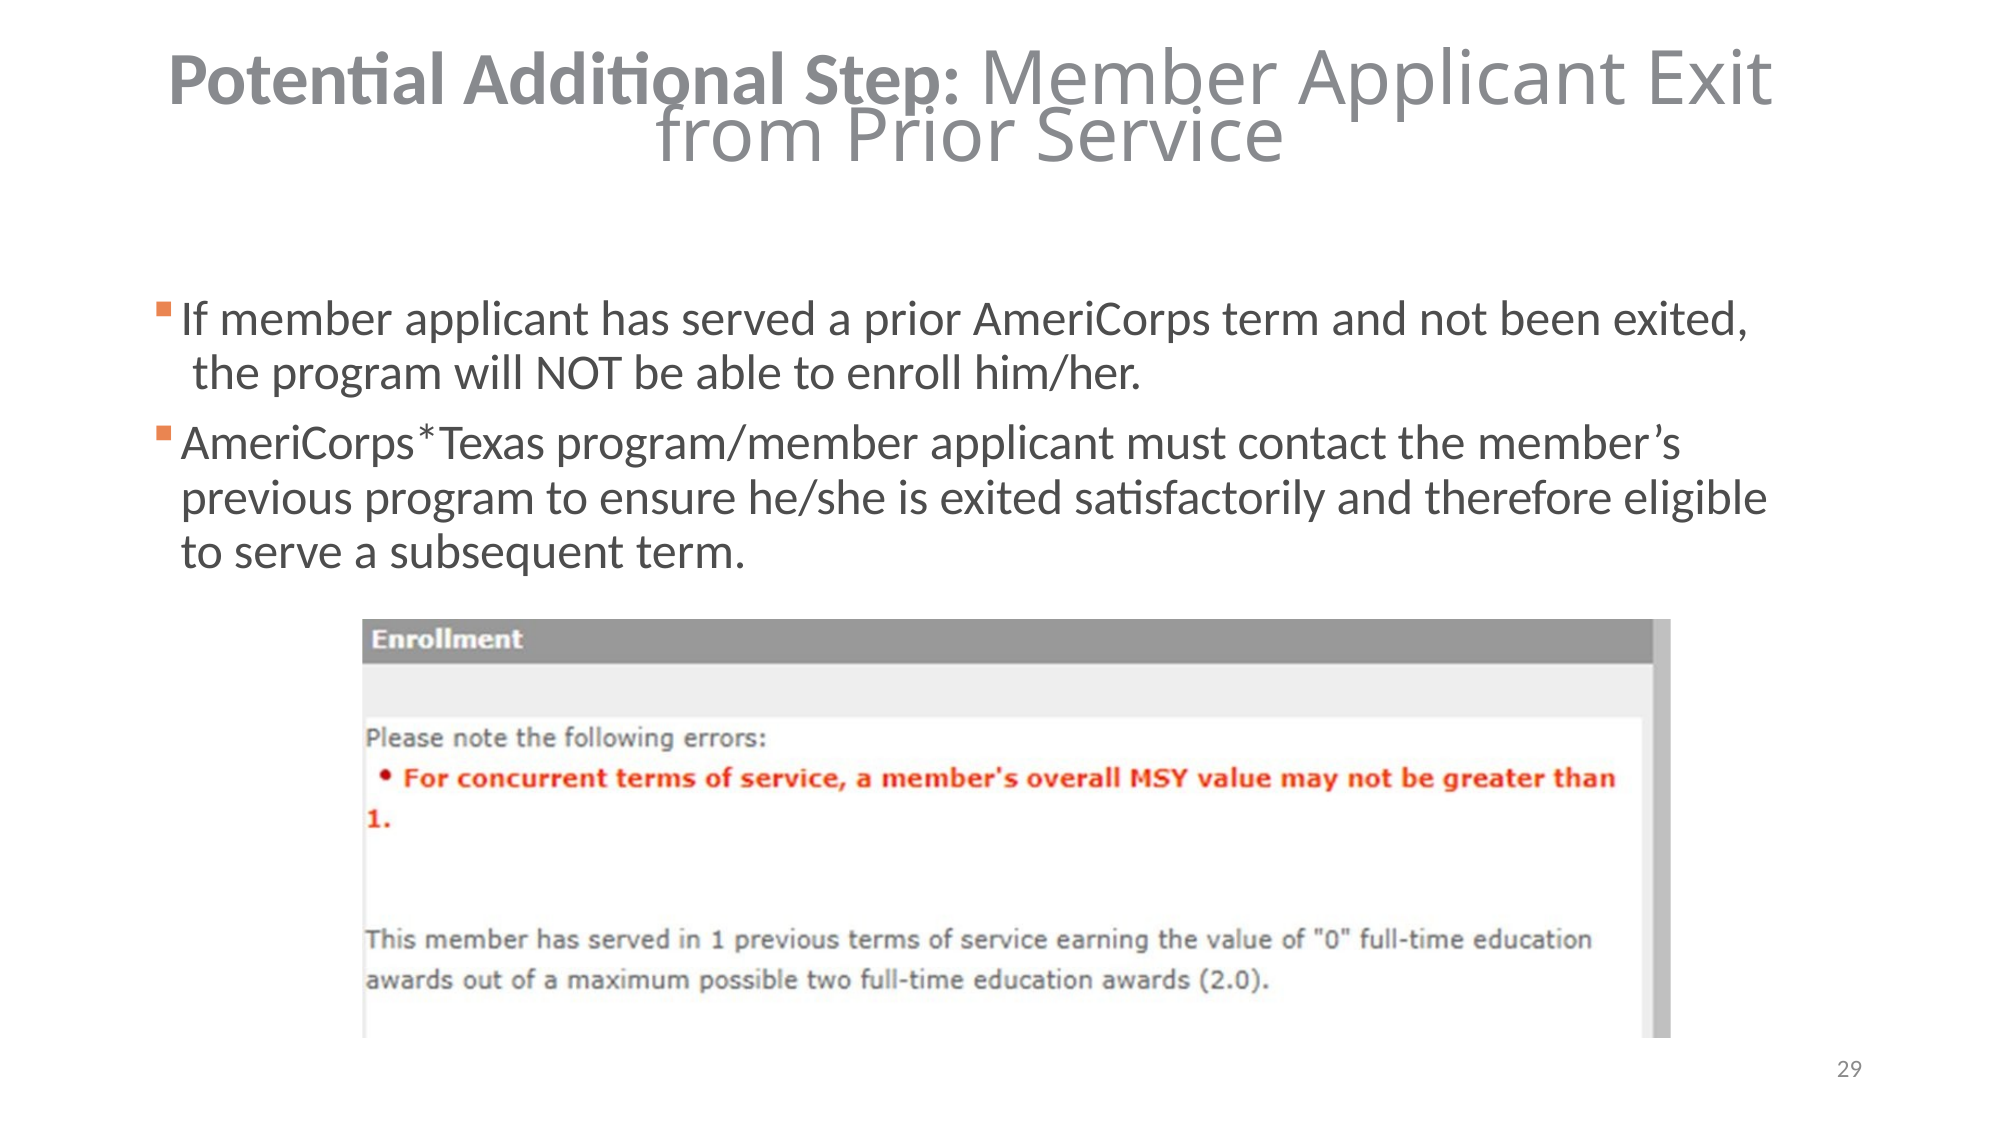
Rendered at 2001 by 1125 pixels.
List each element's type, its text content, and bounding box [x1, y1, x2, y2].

text_box [362, 619, 1671, 1038]
text_box Potential Additional Step: Member Applicant Exit from Prior Service If member applicant has served a prior AmeriCorps term and not been exited, the program will NOT be able to enroll him/her. AmeriCorps*Texas program/member applicant must contact the member’s previous program to ensure he/she is exited satisfactorily and therefore eligible to serve a subsequent term. [150, 60, 1789, 578]
slide_number 29 [1412, 746, 1863, 1125]
